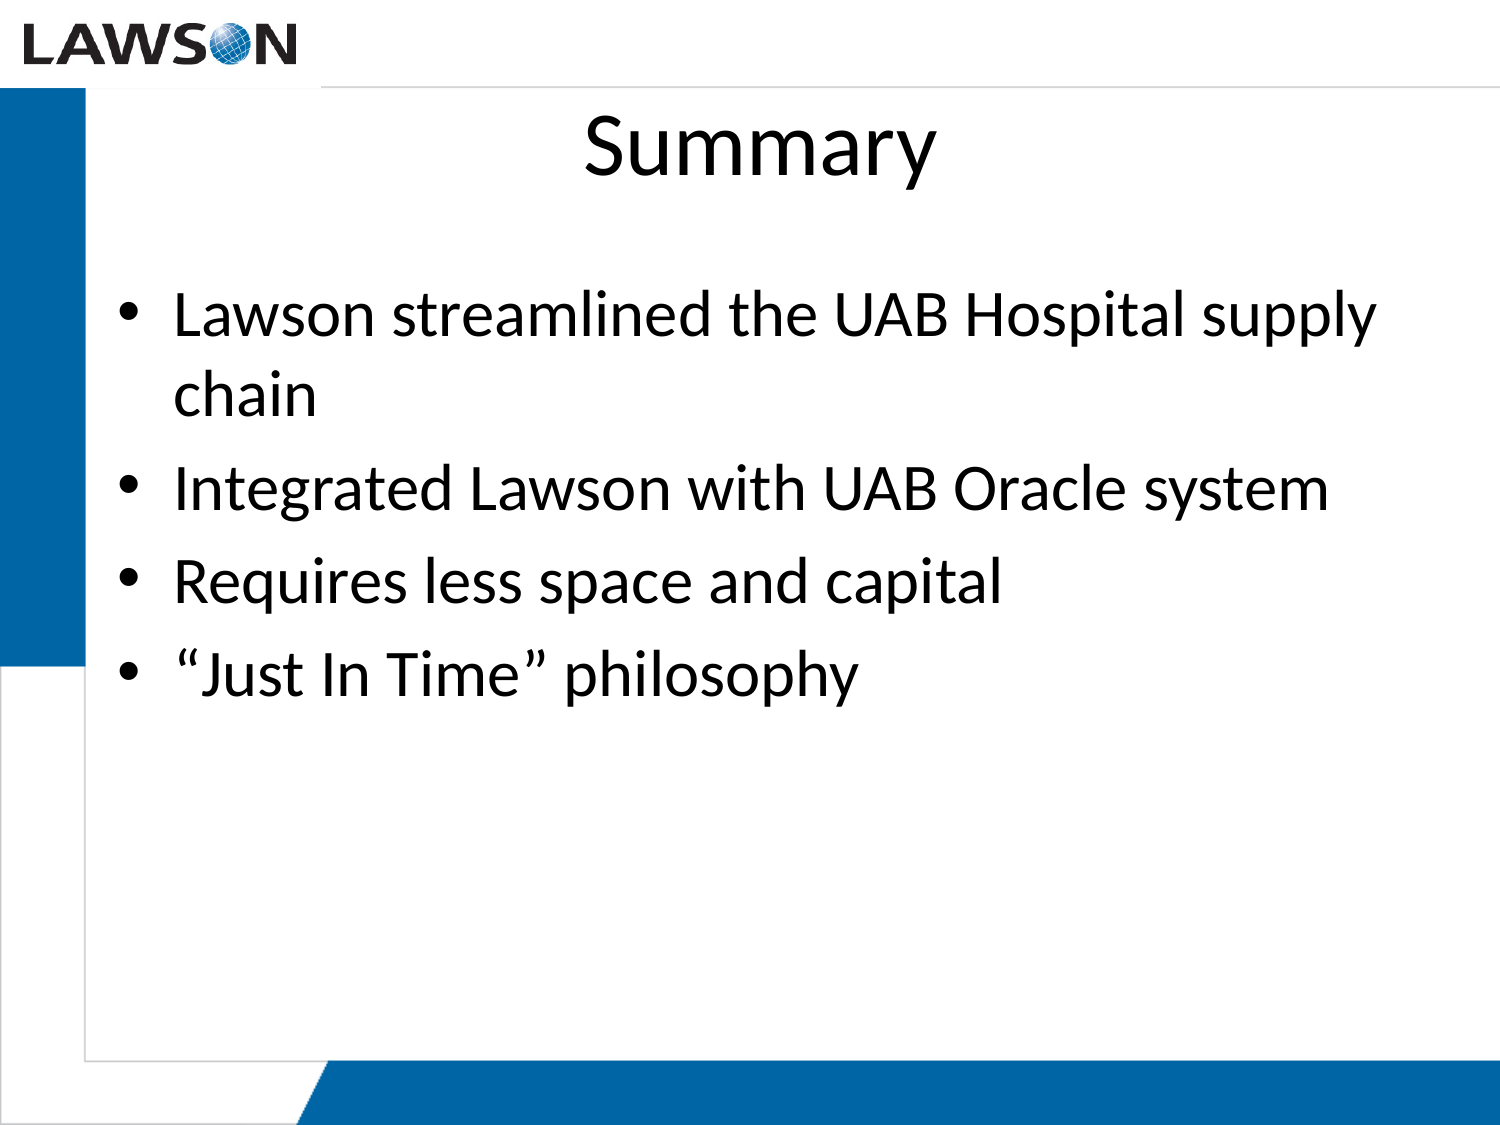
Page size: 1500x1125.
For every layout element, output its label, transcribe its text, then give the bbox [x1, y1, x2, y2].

title Summary [96, 45, 1425, 233]
list Lawson streamlined the UAB Hospital supply chain Integrated Lawson with UAB Oracle system Requires less space and capital “Just In Time” philosophy [102, 262, 1425, 1005]
picture [0, 0, 1500, 1125]
